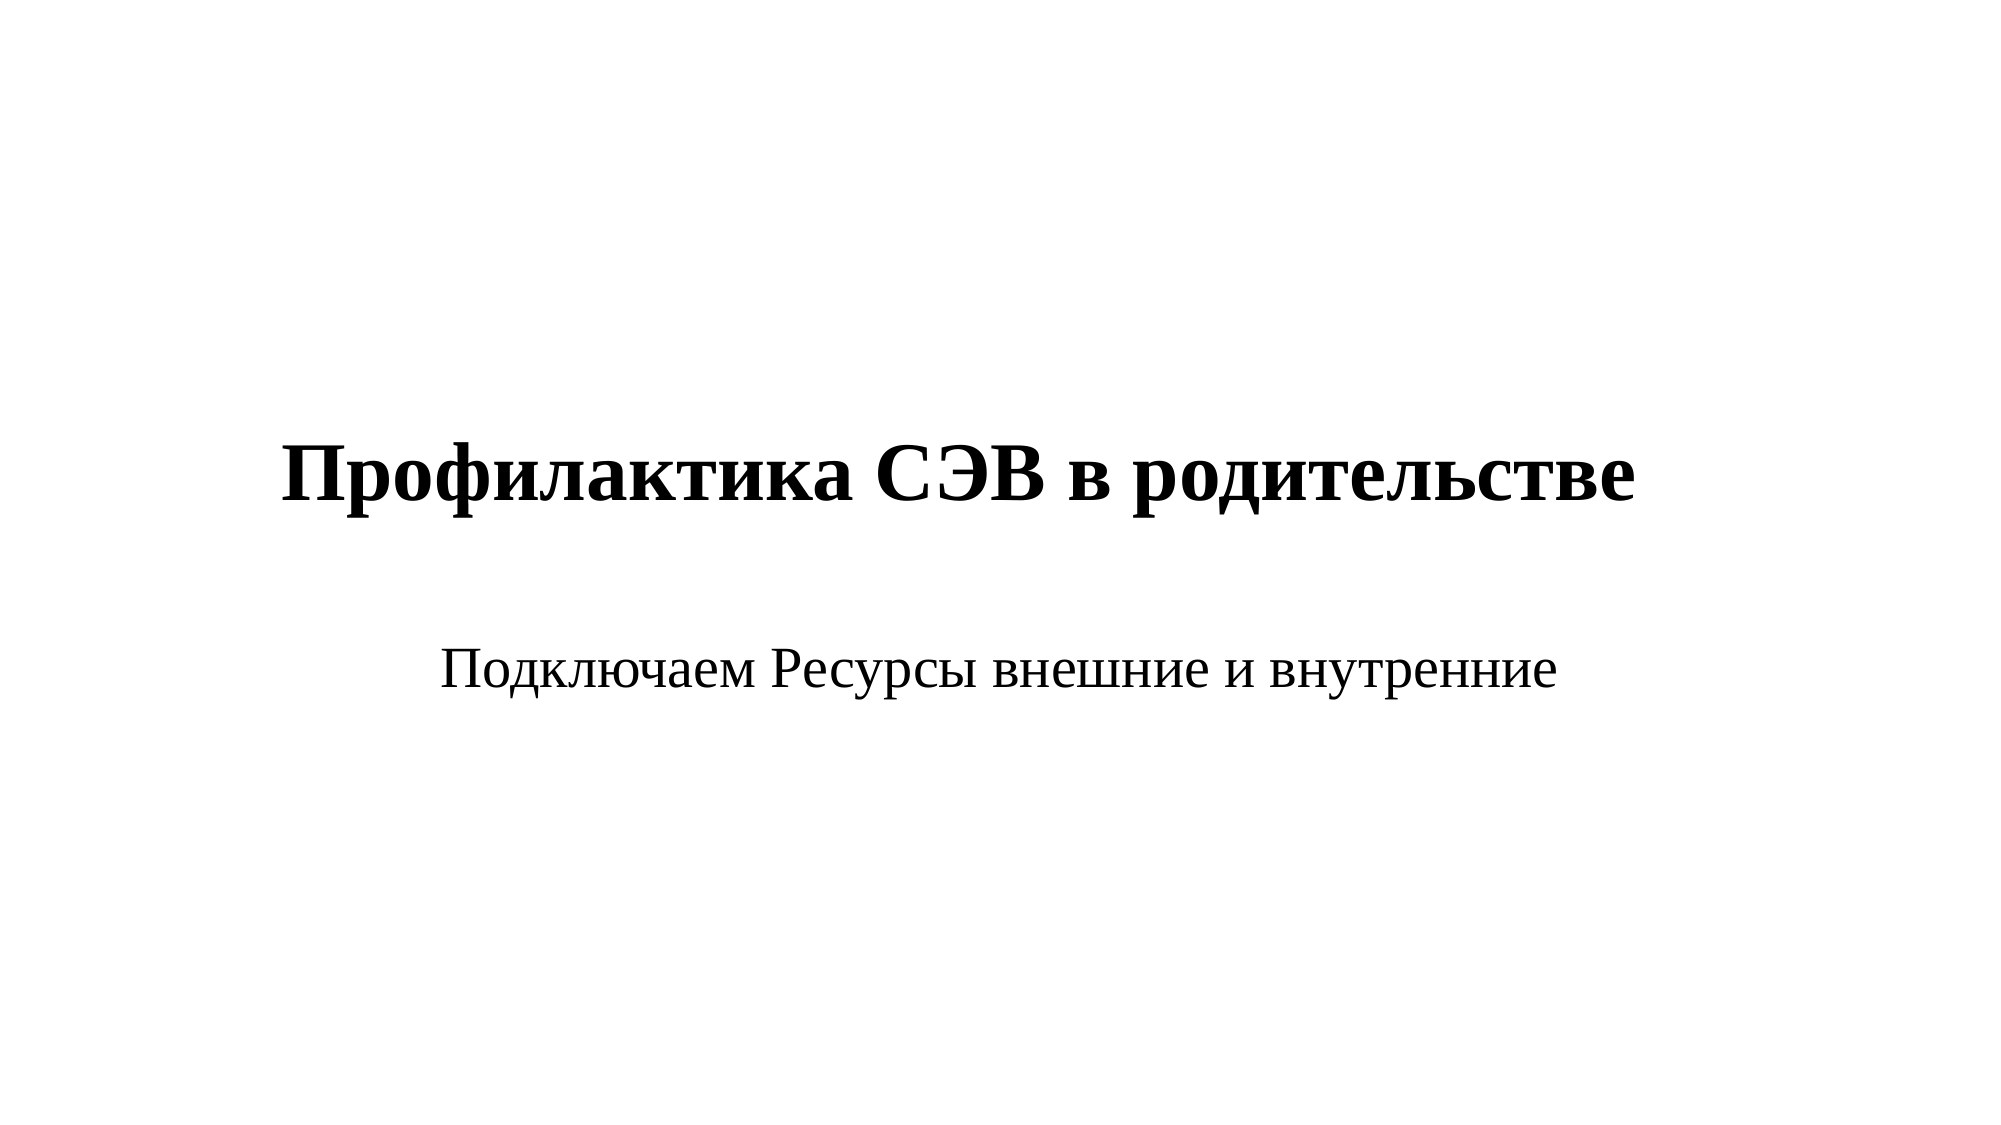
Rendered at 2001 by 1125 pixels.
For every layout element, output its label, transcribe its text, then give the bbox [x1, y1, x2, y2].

list Подключаем Ресурсы внешние и внутренние [137, 629, 1863, 1014]
title Профилактика СЭВ в родительстве [97, 412, 1823, 579]
